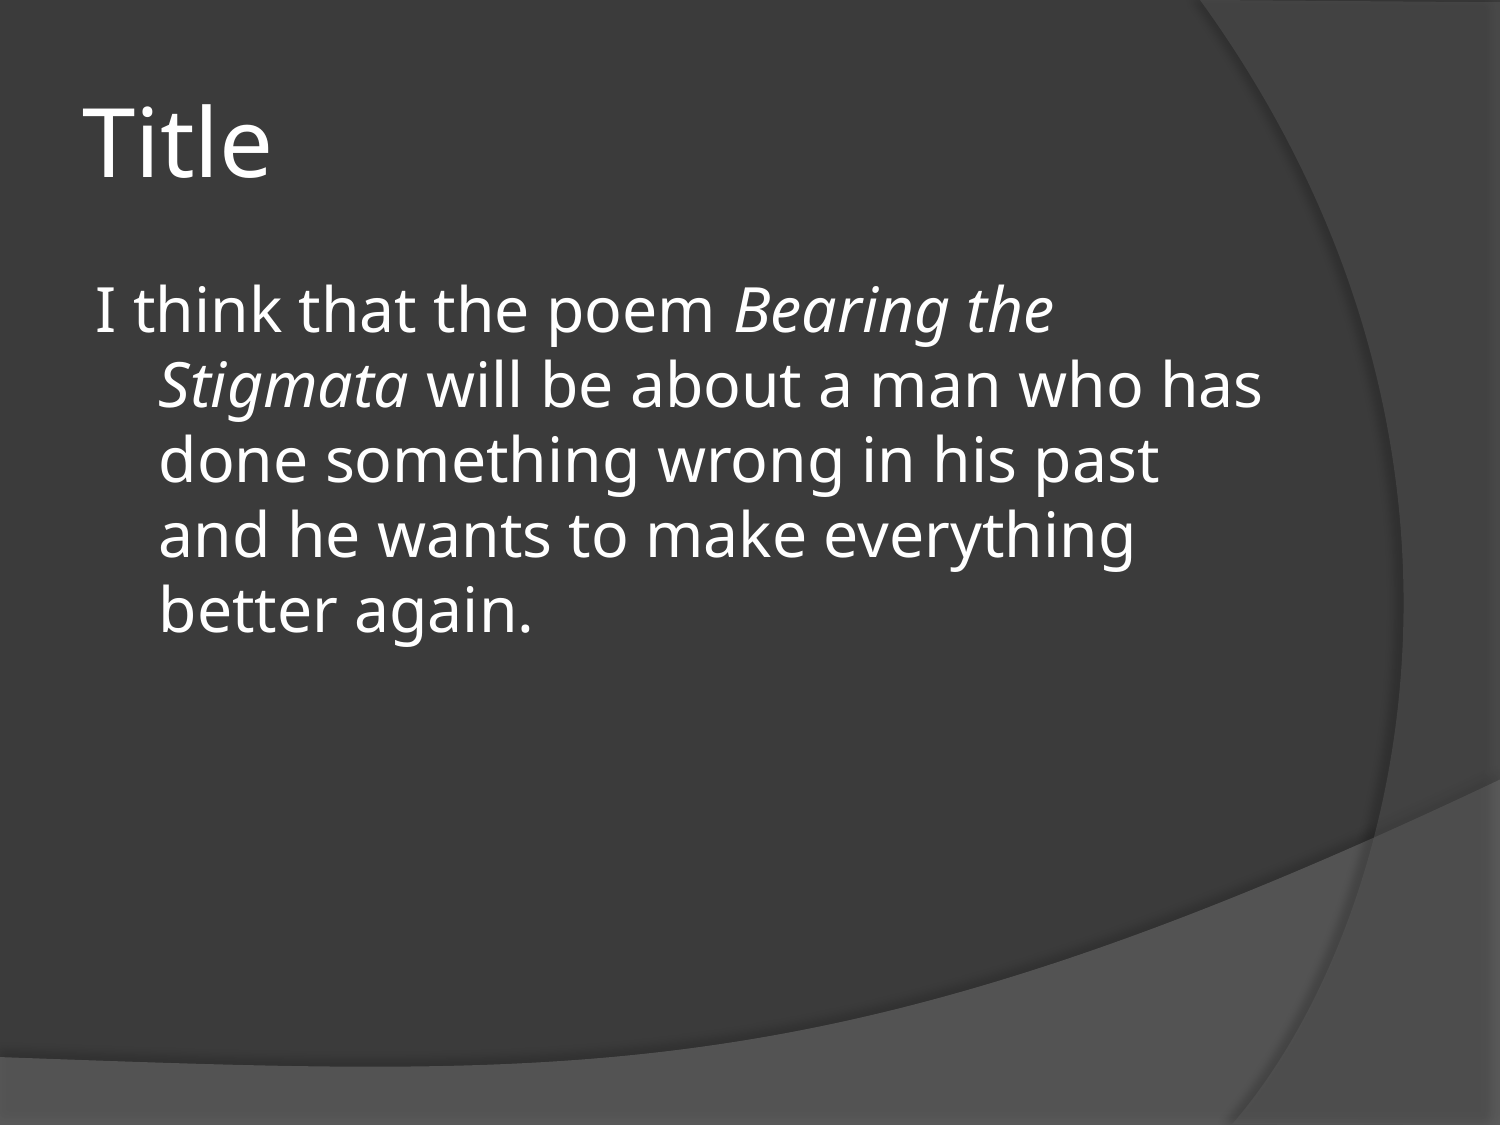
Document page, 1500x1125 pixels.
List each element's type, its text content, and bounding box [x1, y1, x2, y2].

title Title [75, 45, 1300, 233]
list I think that the poem Bearing the Stigmata will be about a man who has done something wrong in his past and he wants to make everything better again. [75, 262, 1300, 1005]
